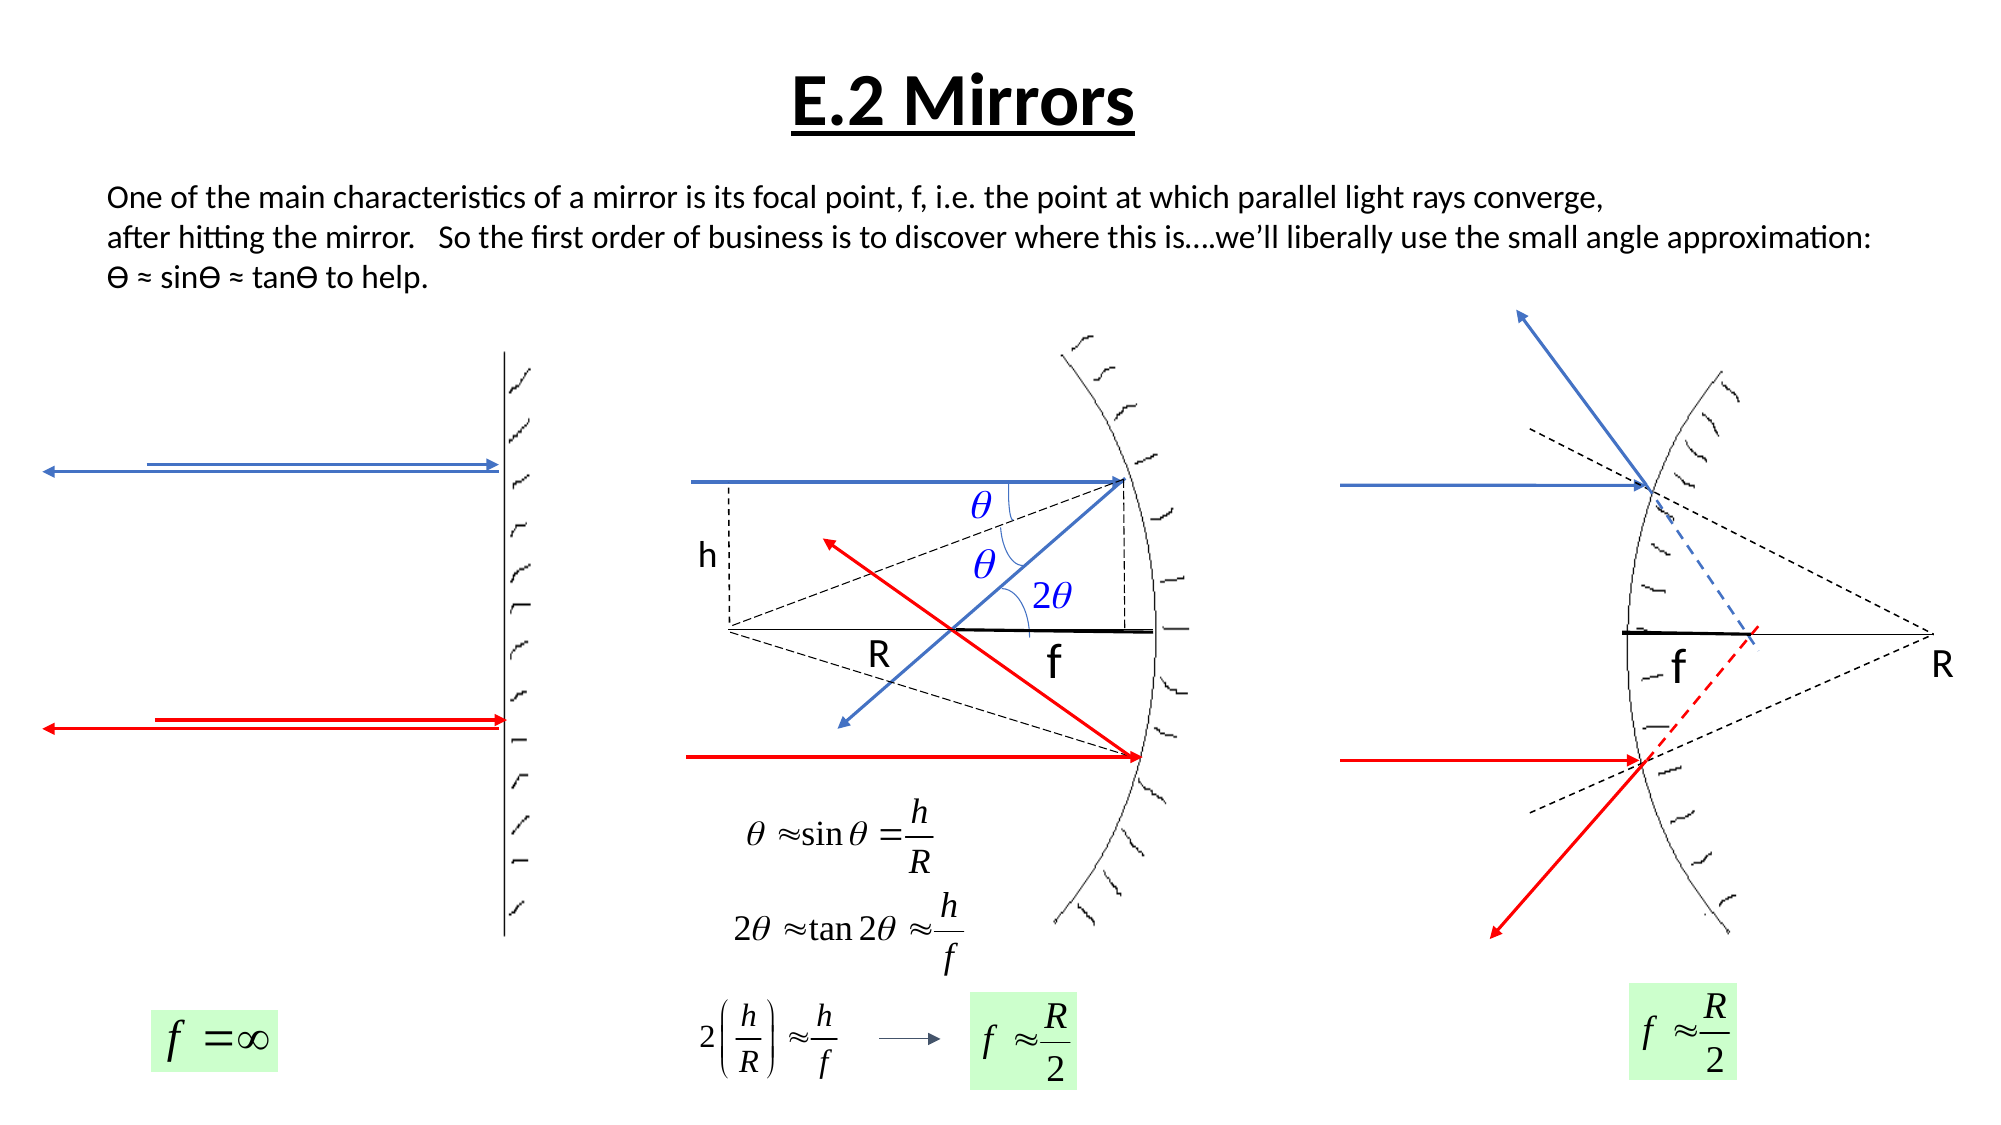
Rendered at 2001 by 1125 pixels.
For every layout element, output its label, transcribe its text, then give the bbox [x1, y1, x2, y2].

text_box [1529, 486, 1646, 634]
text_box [1647, 634, 1934, 813]
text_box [694, 993, 844, 1085]
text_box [964, 481, 999, 529]
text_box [1050, 300, 1211, 968]
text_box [730, 632, 822, 757]
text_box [731, 479, 1123, 626]
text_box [728, 883, 972, 983]
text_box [1629, 982, 1737, 1081]
text_box One of the main characteristics of a mirror is its focal point, f, i.e. the point at which parallel light rays converge, after hitting the mirror. So the first order of business is to discover where this is….we’ll liberally use the small angle approximation: ϴ ≈ sinϴ ≈ tanϴ to help. [92, 167, 1891, 303]
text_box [1489, 760, 1647, 940]
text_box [1026, 572, 1082, 619]
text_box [741, 789, 941, 882]
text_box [1646, 620, 1763, 761]
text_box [967, 538, 1004, 589]
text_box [1622, 813, 1752, 945]
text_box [955, 629, 1154, 633]
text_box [1125, 538, 1131, 629]
text_box R [1934, 628, 1970, 694]
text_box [486, 319, 559, 966]
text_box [1529, 634, 1646, 760]
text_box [1516, 309, 1647, 486]
text_box h [683, 523, 728, 583]
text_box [822, 538, 1123, 629]
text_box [1647, 356, 1752, 428]
text_box E.2 Mirrors [776, 53, 1341, 159]
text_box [151, 1010, 278, 1072]
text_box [822, 630, 1131, 757]
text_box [969, 992, 1078, 1090]
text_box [1646, 485, 1759, 620]
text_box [1647, 428, 1934, 634]
